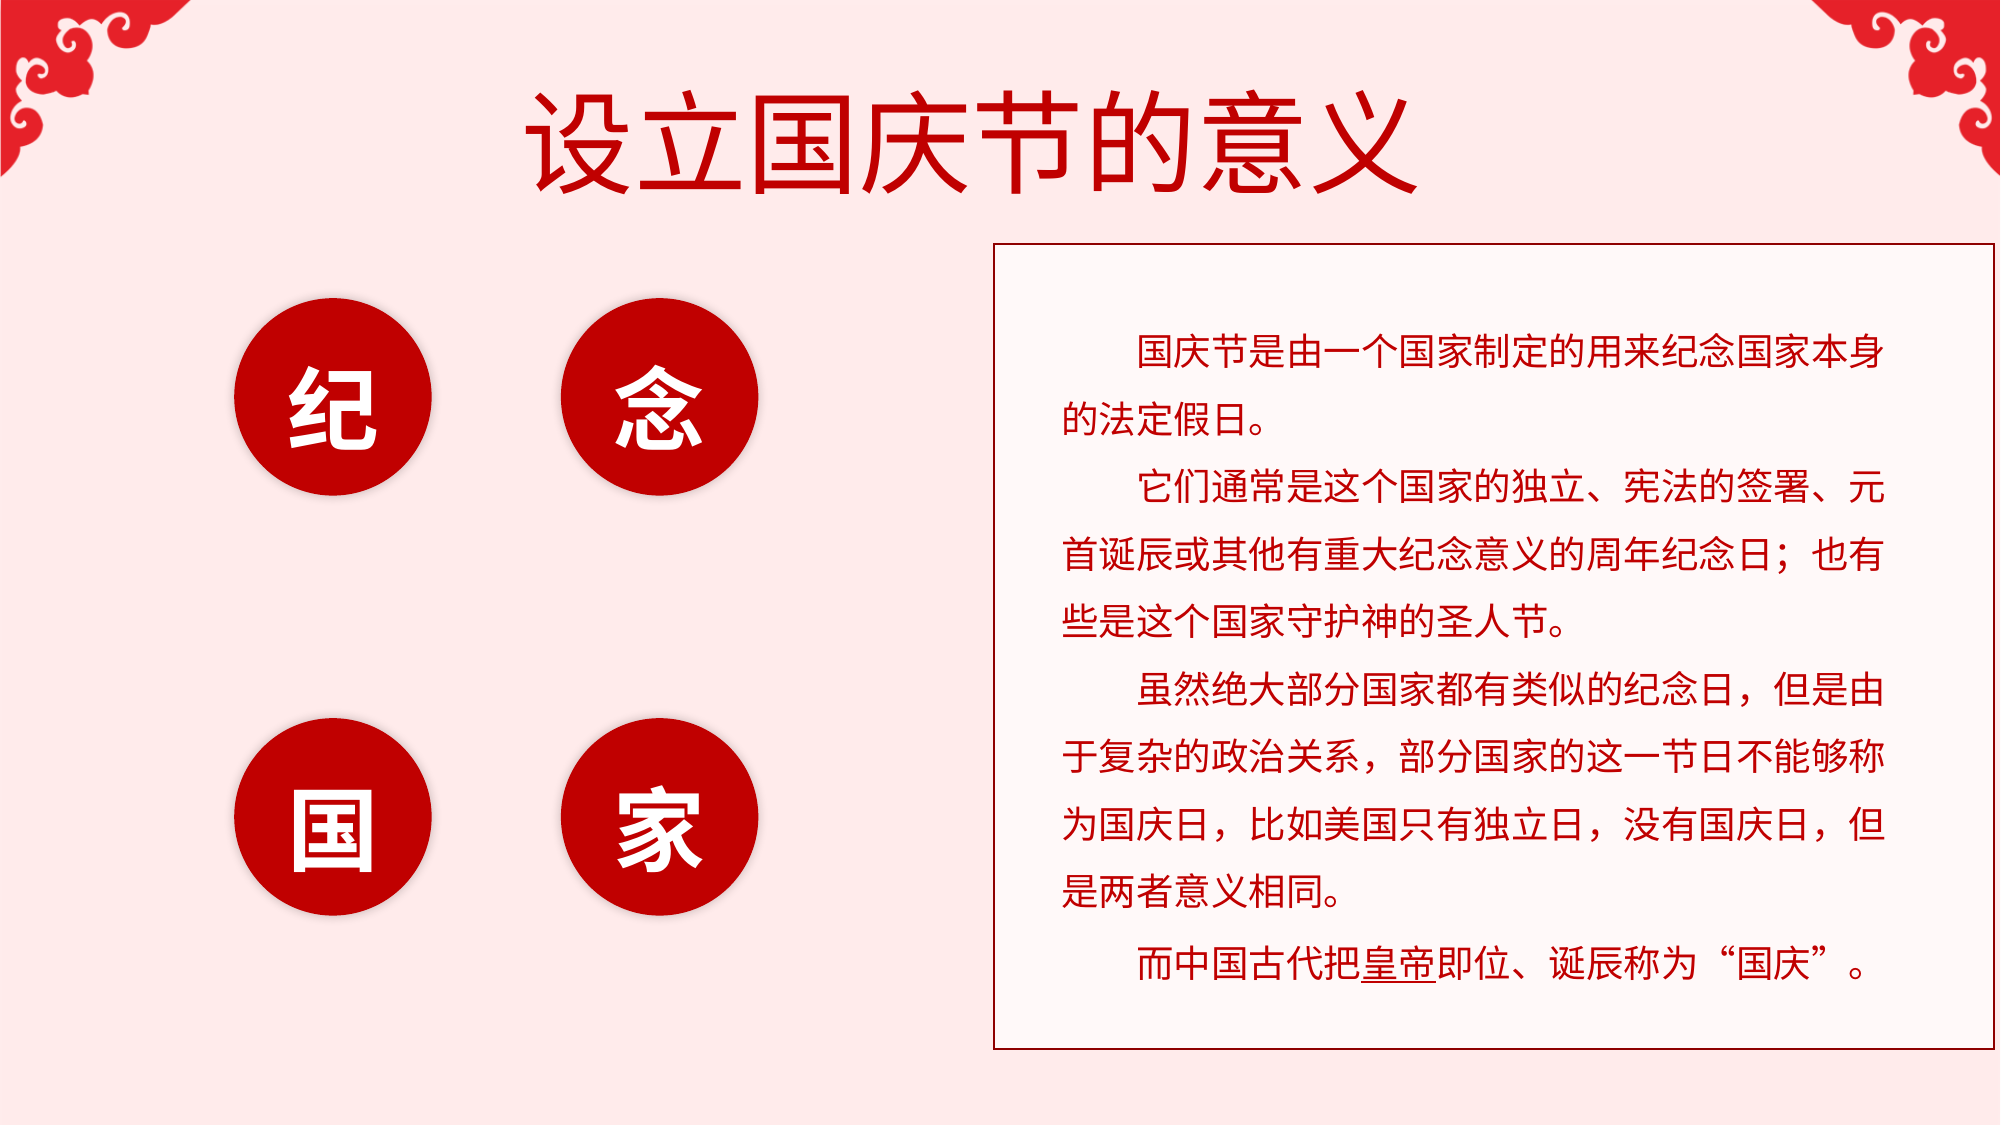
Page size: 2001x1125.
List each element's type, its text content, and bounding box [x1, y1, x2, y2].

text_box 念 [559, 297, 760, 497]
text_box 国 [233, 717, 433, 917]
text_box 家 [559, 717, 760, 917]
text_box [993, 243, 1995, 1050]
text_box 国庆节是由一个国家制定的用来纪念国家本身的法定假日。 它们通常是这个国家的独立、宪法的签署、元首诞辰或其他有重大纪念意义的周年纪念日；也有些是这个国家守护神的圣人节。 虽然绝大部分国家都有类似的纪念日，但是由于复杂的政治关系，部分国家的这一节日不能够称为国庆日，比如美国只有独立日，没有国庆日，但是两者意义相同。 而中国古代把皇帝即位、诞辰称为“国庆”。 [1046, 298, 1913, 1002]
text_box 设立国庆节的意义 [506, 65, 1480, 215]
text_box 纪 [233, 297, 433, 497]
picture [0, 0, 2001, 1125]
